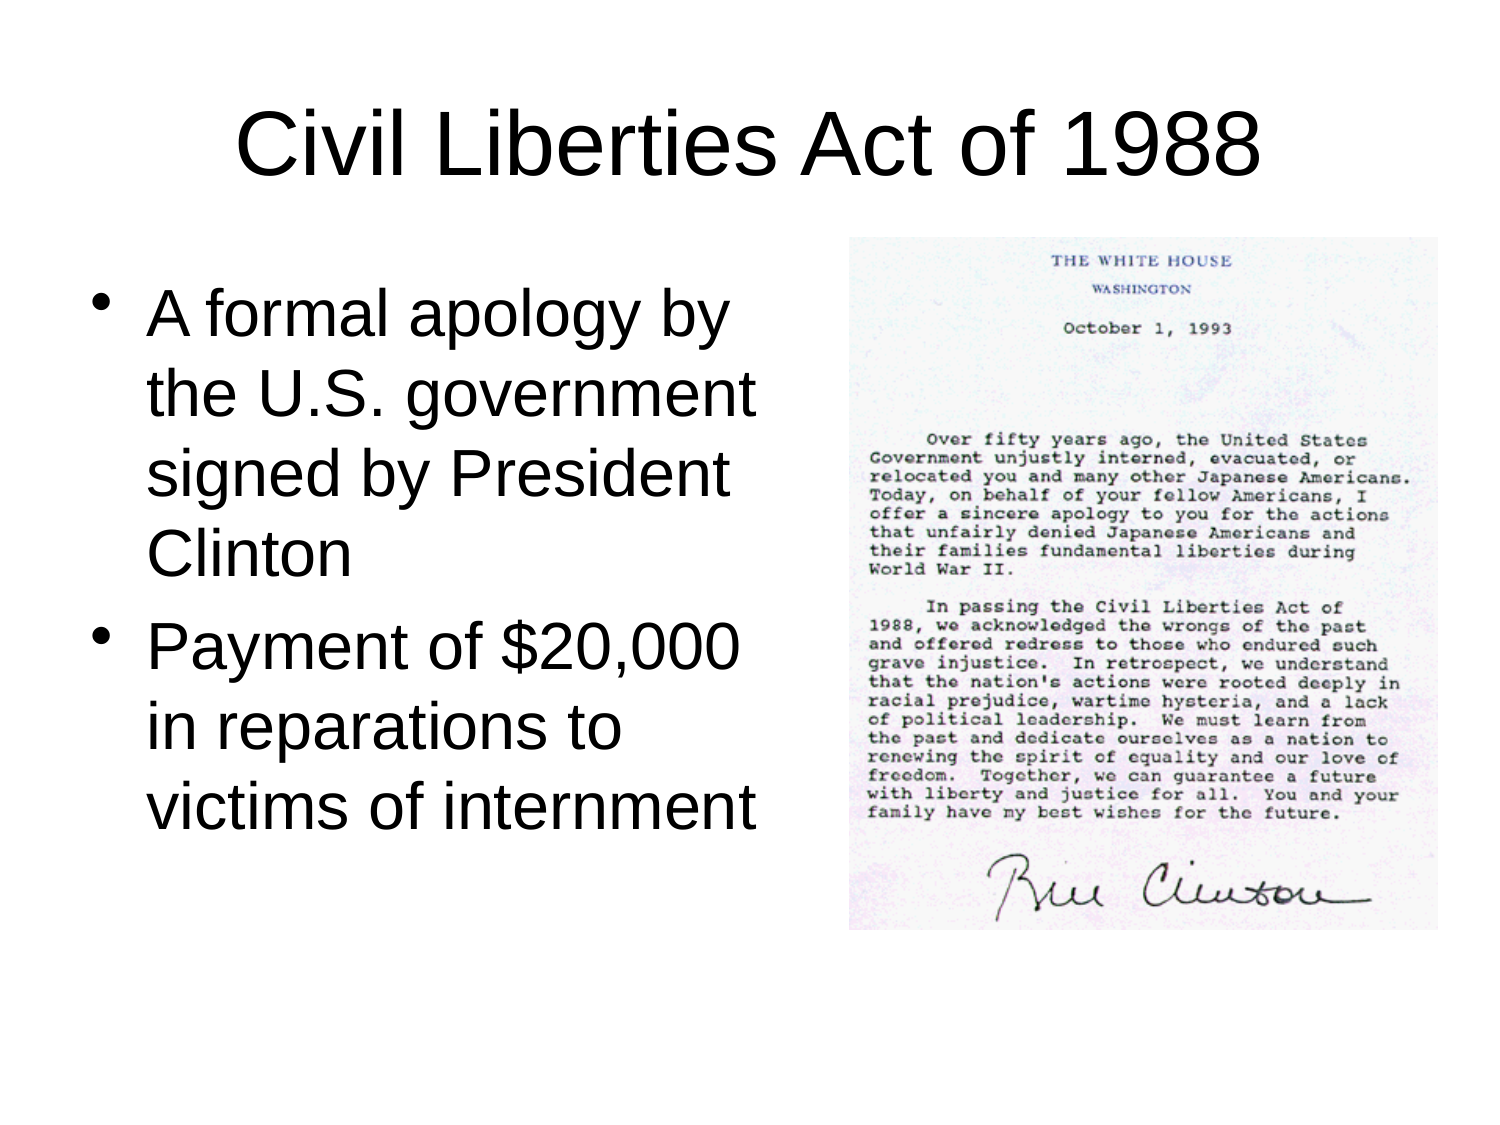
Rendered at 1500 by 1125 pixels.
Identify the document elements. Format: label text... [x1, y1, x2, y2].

picture [849, 237, 1438, 930]
list A formal apology by the U.S. government signed by President Clinton Payment of $20,000 in reparations to victims of internment [74, 262, 801, 1006]
title Civil Liberties Act of 1988 [74, 44, 1426, 233]
